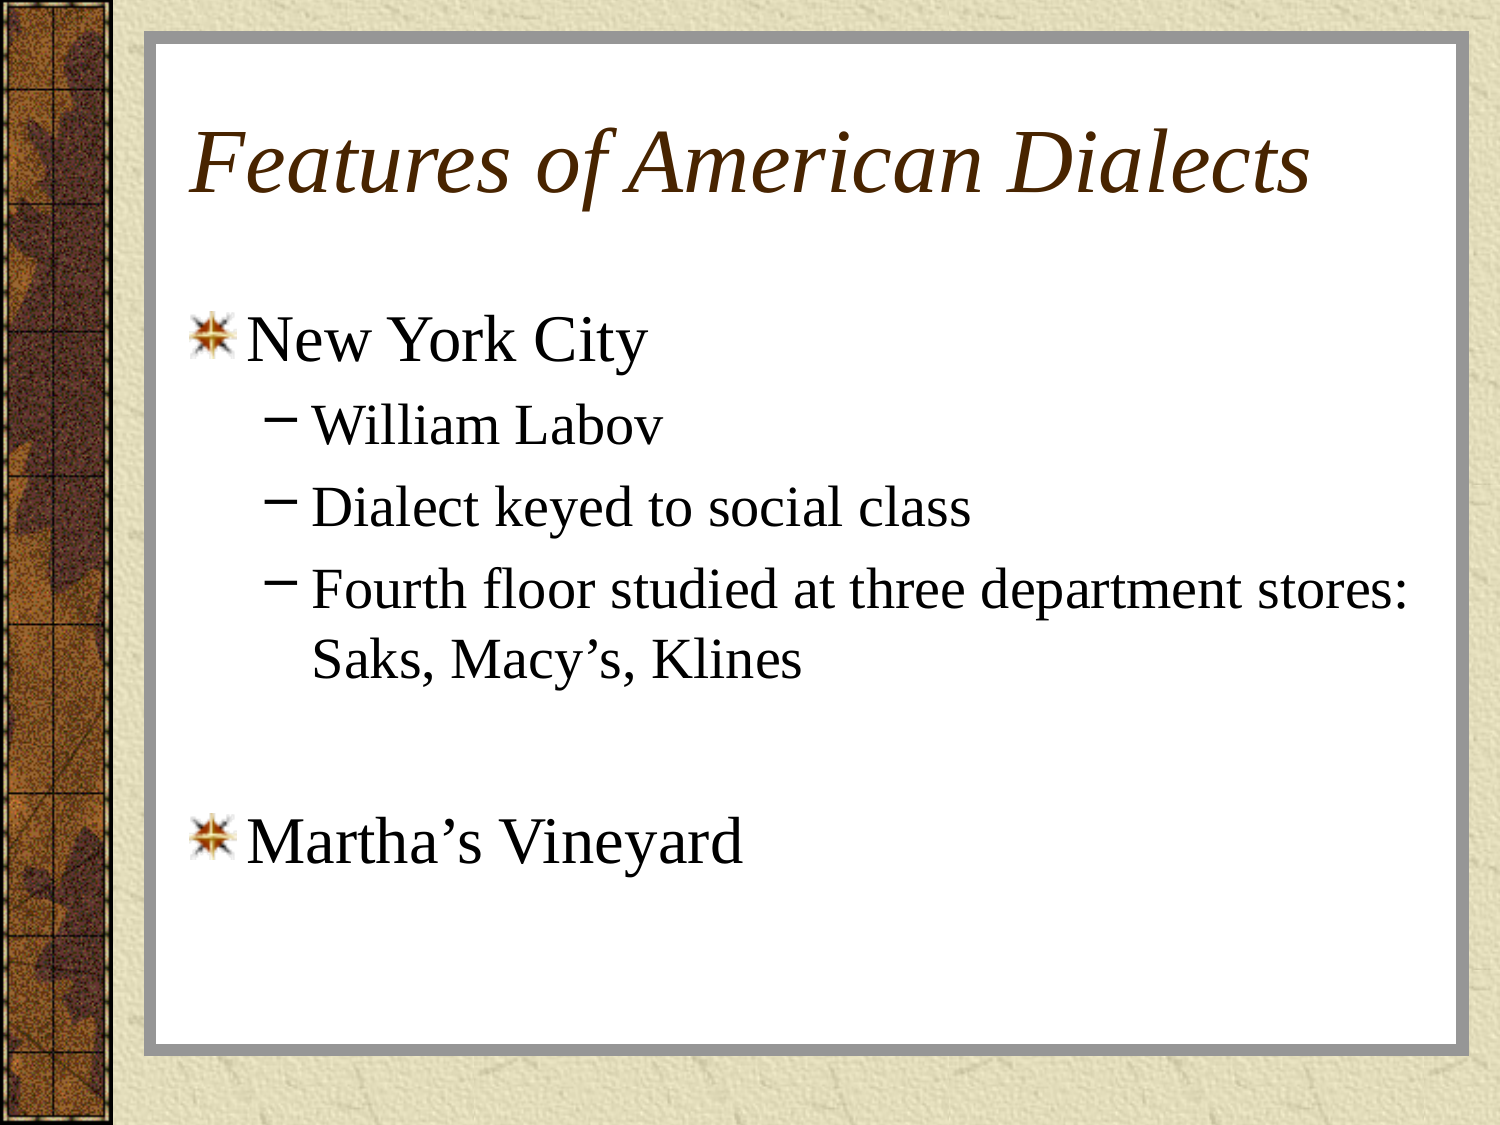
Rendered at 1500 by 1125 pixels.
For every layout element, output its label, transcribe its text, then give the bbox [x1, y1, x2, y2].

title Features of American Dialects [174, 62, 1450, 250]
picture [0, 0, 1500, 1125]
list New York City William Labov Dialect keyed to social class Fourth floor studied at three department stores: Saks, Macy’s, Klines Martha’s Vineyard [174, 287, 1450, 963]
